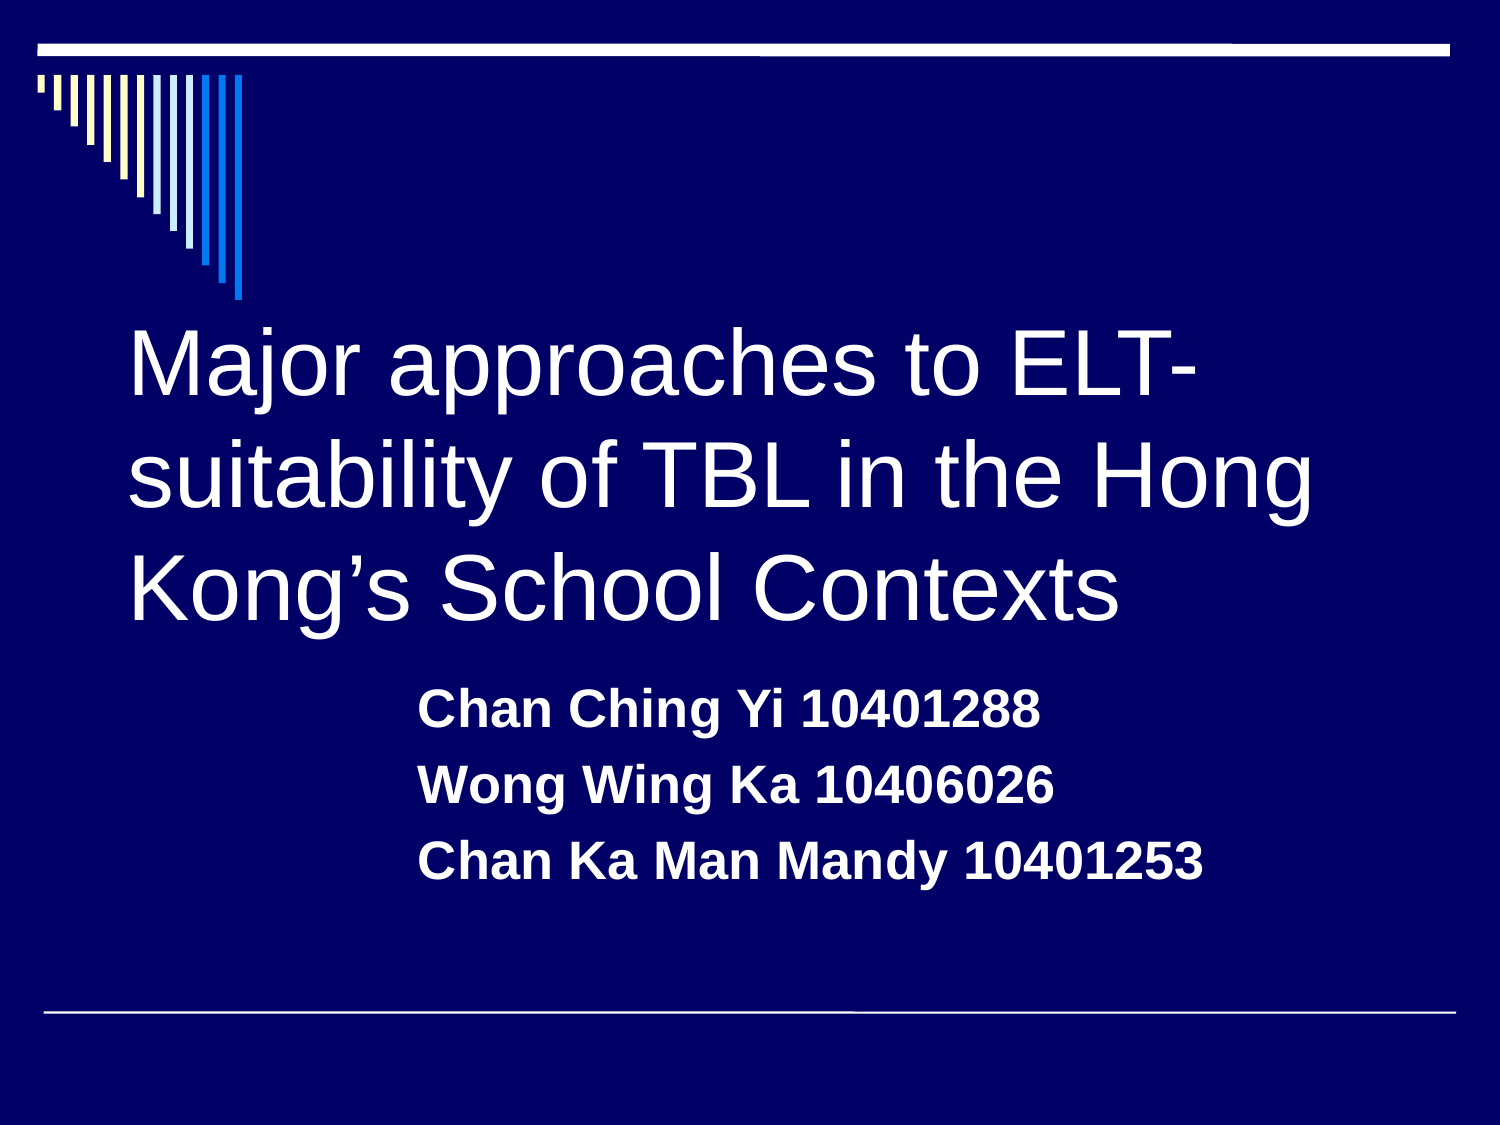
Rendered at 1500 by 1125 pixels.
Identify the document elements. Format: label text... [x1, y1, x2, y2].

title Major approaches to ELT- suitability of TBL in the Hong Kong’s School Contexts [112, 349, 1388, 591]
subtitle Chan Ching Yi 10401288 Wong Wing Ka 10406026 Chan Ka Man Mandy 10401253 [402, 665, 1298, 928]
